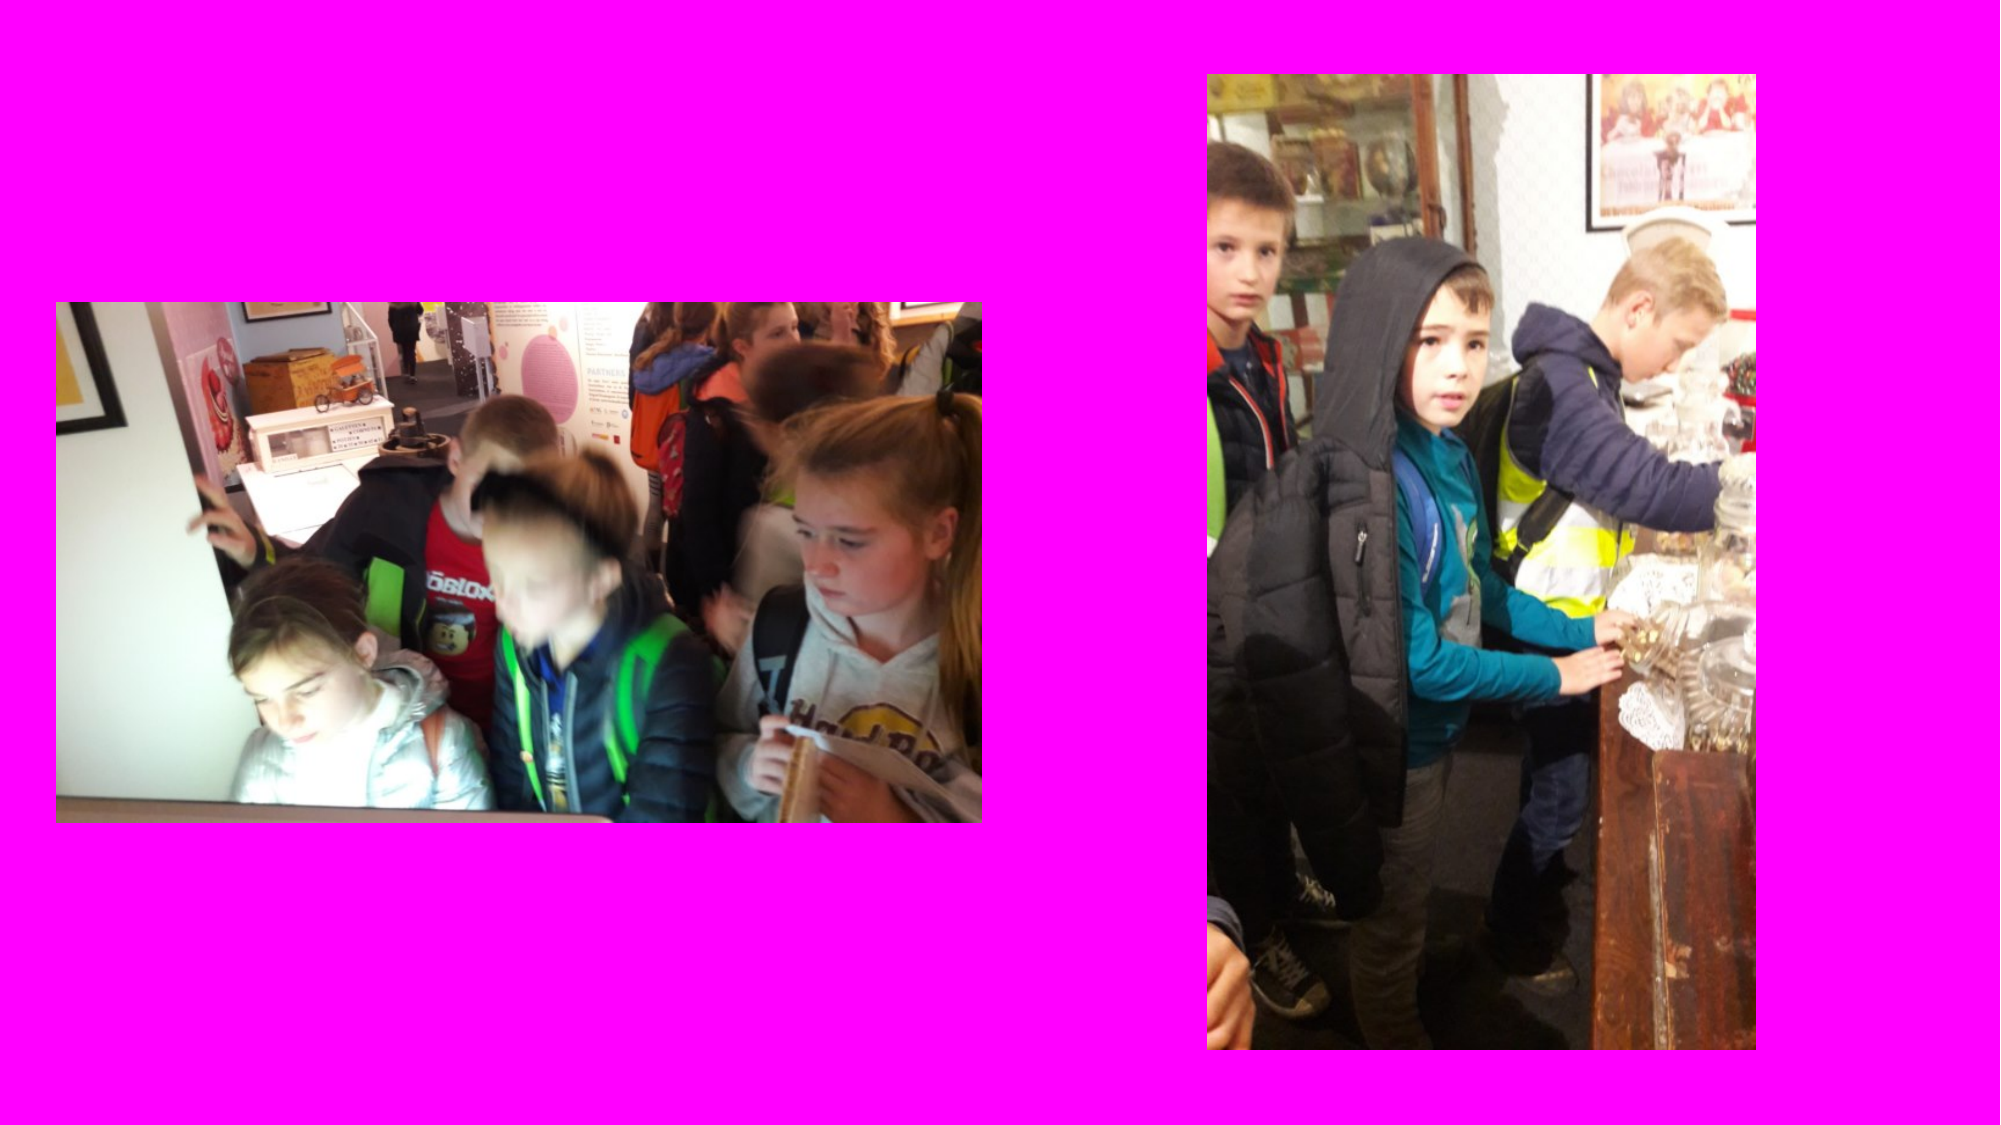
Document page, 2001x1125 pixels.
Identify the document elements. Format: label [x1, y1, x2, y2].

picture [1206, 74, 1756, 1050]
picture [56, 302, 982, 823]
